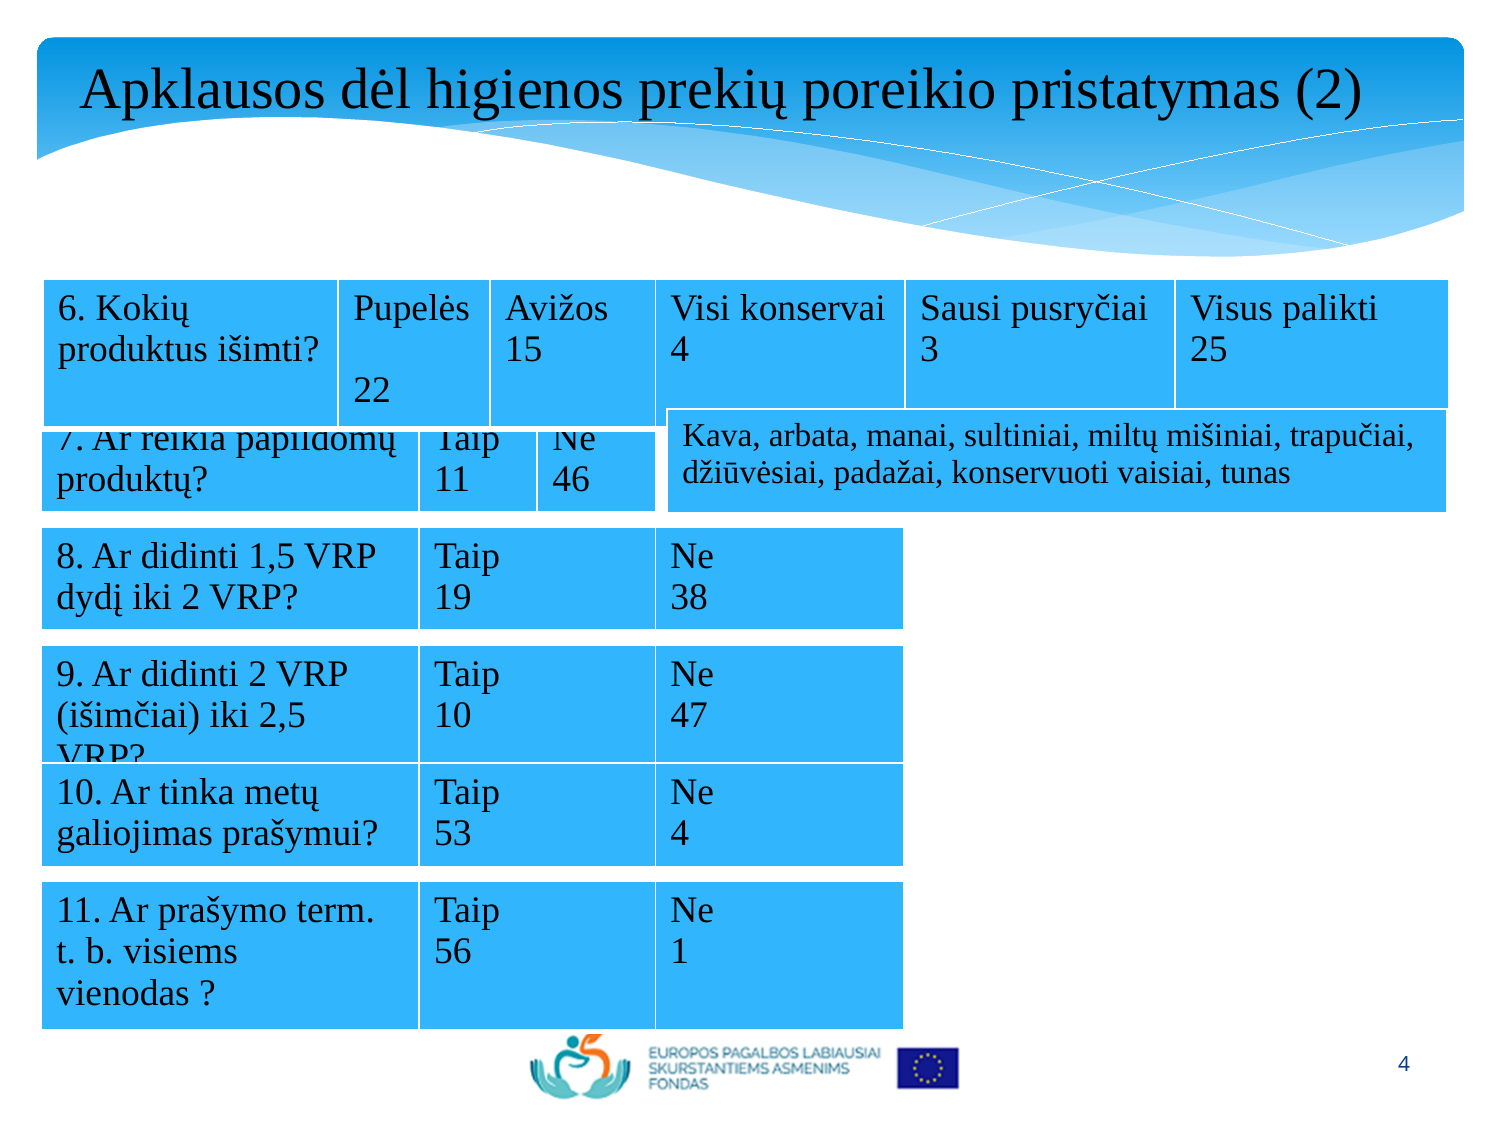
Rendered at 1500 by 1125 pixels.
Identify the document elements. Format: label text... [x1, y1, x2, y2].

table_header Pupelės 22 [339, 280, 489, 426]
table_header 10. Ar tinka metų galiojimas prašymui? [42, 764, 418, 866]
table_header Visus palikti 25 [1176, 280, 1448, 408]
table_header Avižos 15 [491, 280, 655, 426]
table_header Taip 19 [420, 528, 655, 629]
table_header 9. Ar didinti 2 VRP (išimčiai) iki 2,5 VRP? [42, 646, 418, 762]
table_header Taip 56 [420, 882, 655, 1029]
table_header Ne 47 [656, 646, 903, 762]
slide_number 4 [1234, 1035, 1425, 1095]
table_header Kava, arbata, manai, sultiniai, miltų mišiniai, trapučiai, džiūvėsiai, padažai, konservuoti vaisiai, tunas [668, 410, 1446, 512]
table_header 7. Ar reikia papildomų produktų? [42, 432, 418, 511]
table_header 8. Ar didinti 1,5 VRP dydį iki 2 VRP? [42, 528, 418, 629]
table_header Sausi pusryčiai 3 [906, 280, 1174, 408]
table_header 11. Ar prašymo term. t. b. visiems vienodas ? [42, 882, 418, 1029]
table_header Ne 1 [656, 882, 903, 1018]
picture [522, 1019, 970, 1110]
text_box Apklausos dėl higienos prekių poreikio pristatymas (2) [64, 42, 1500, 128]
table_header Taip 53 [420, 764, 655, 866]
table_header Taip 10 [420, 646, 655, 762]
table_header Ne 38 [656, 528, 903, 629]
table_header Taip 11 [420, 432, 536, 511]
table_header Visi konservai 4 [656, 280, 904, 426]
table_header 6. Kokių produktus išimti? [44, 280, 337, 426]
table_header Ne 4 [656, 764, 903, 866]
table_header Ne 46 [538, 432, 655, 511]
